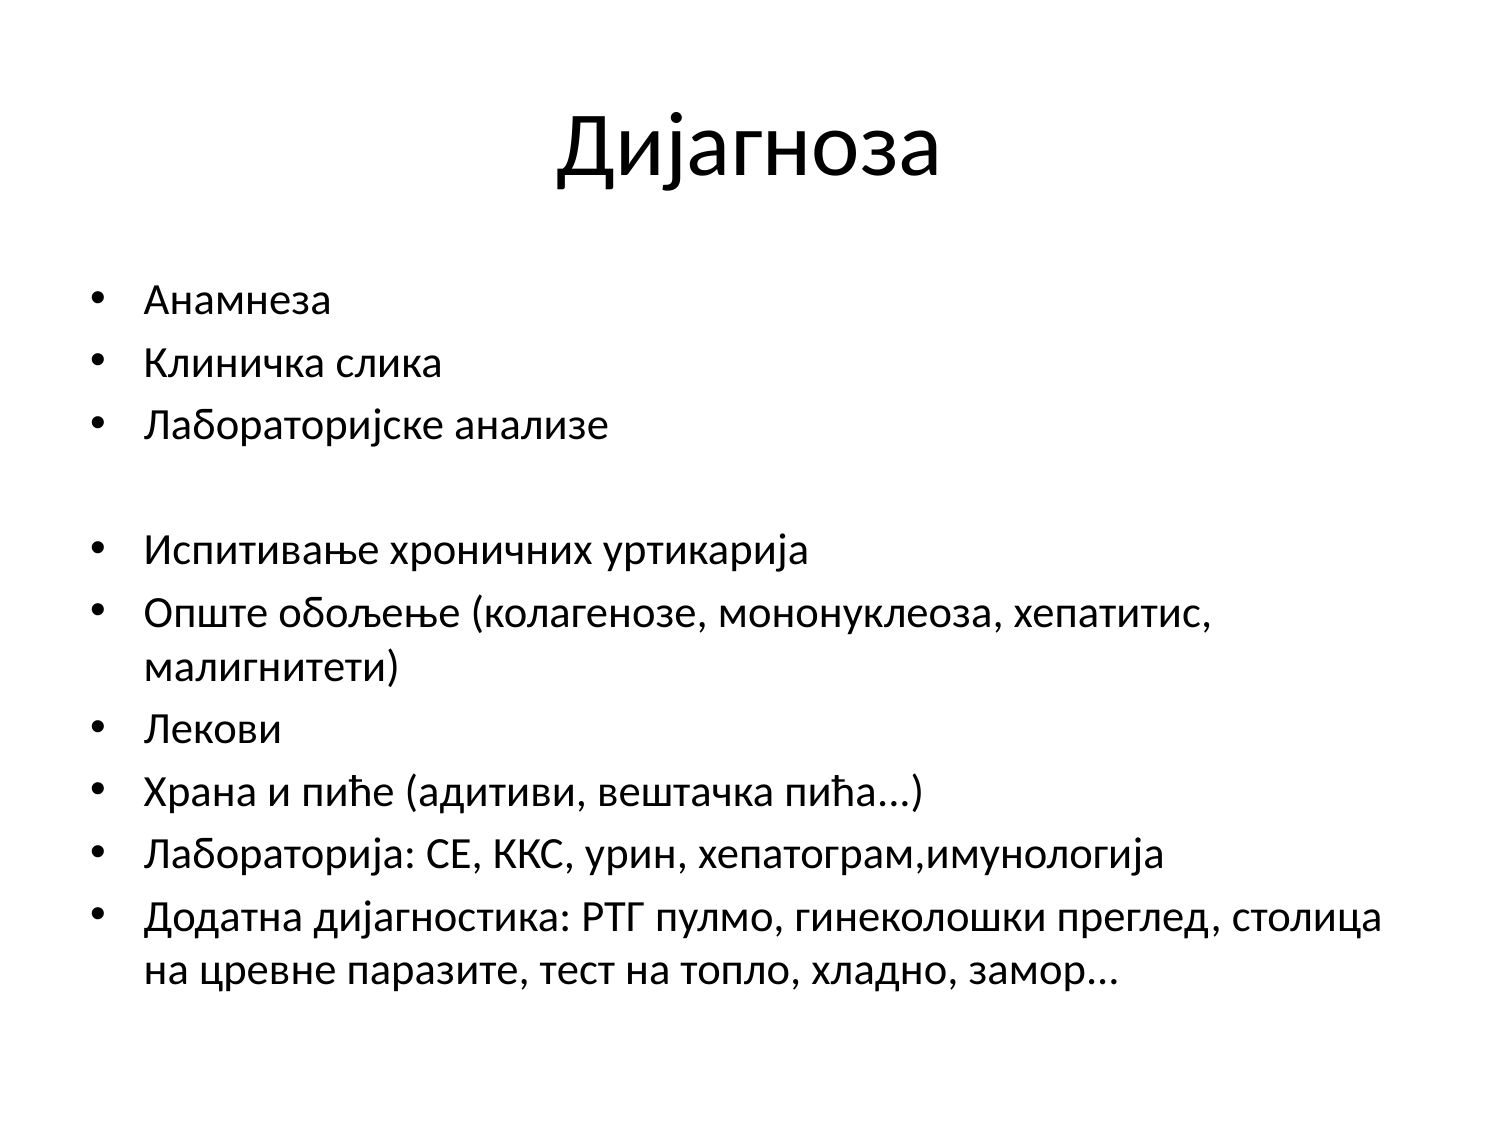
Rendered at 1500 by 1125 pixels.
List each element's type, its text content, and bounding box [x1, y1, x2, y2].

list Анамнеза Клиничка слика Лабораторијске анализе Испитивање хроничних уртикарија Опште обољење (колагенозе, мононуклеоза, хепатитис, малигнитети) Лекови Храна и пиће (адитиви, вештачка пића...) Лабораторија: СЕ, ККС, урин, хепатограм,имунологија Додатна дијагностика: РТГ пулмо, гинеколошки преглед, столица на цревне паразите, тест на топло, хладно, замор... [75, 262, 1425, 1005]
title Дијагноза [75, 45, 1425, 233]
